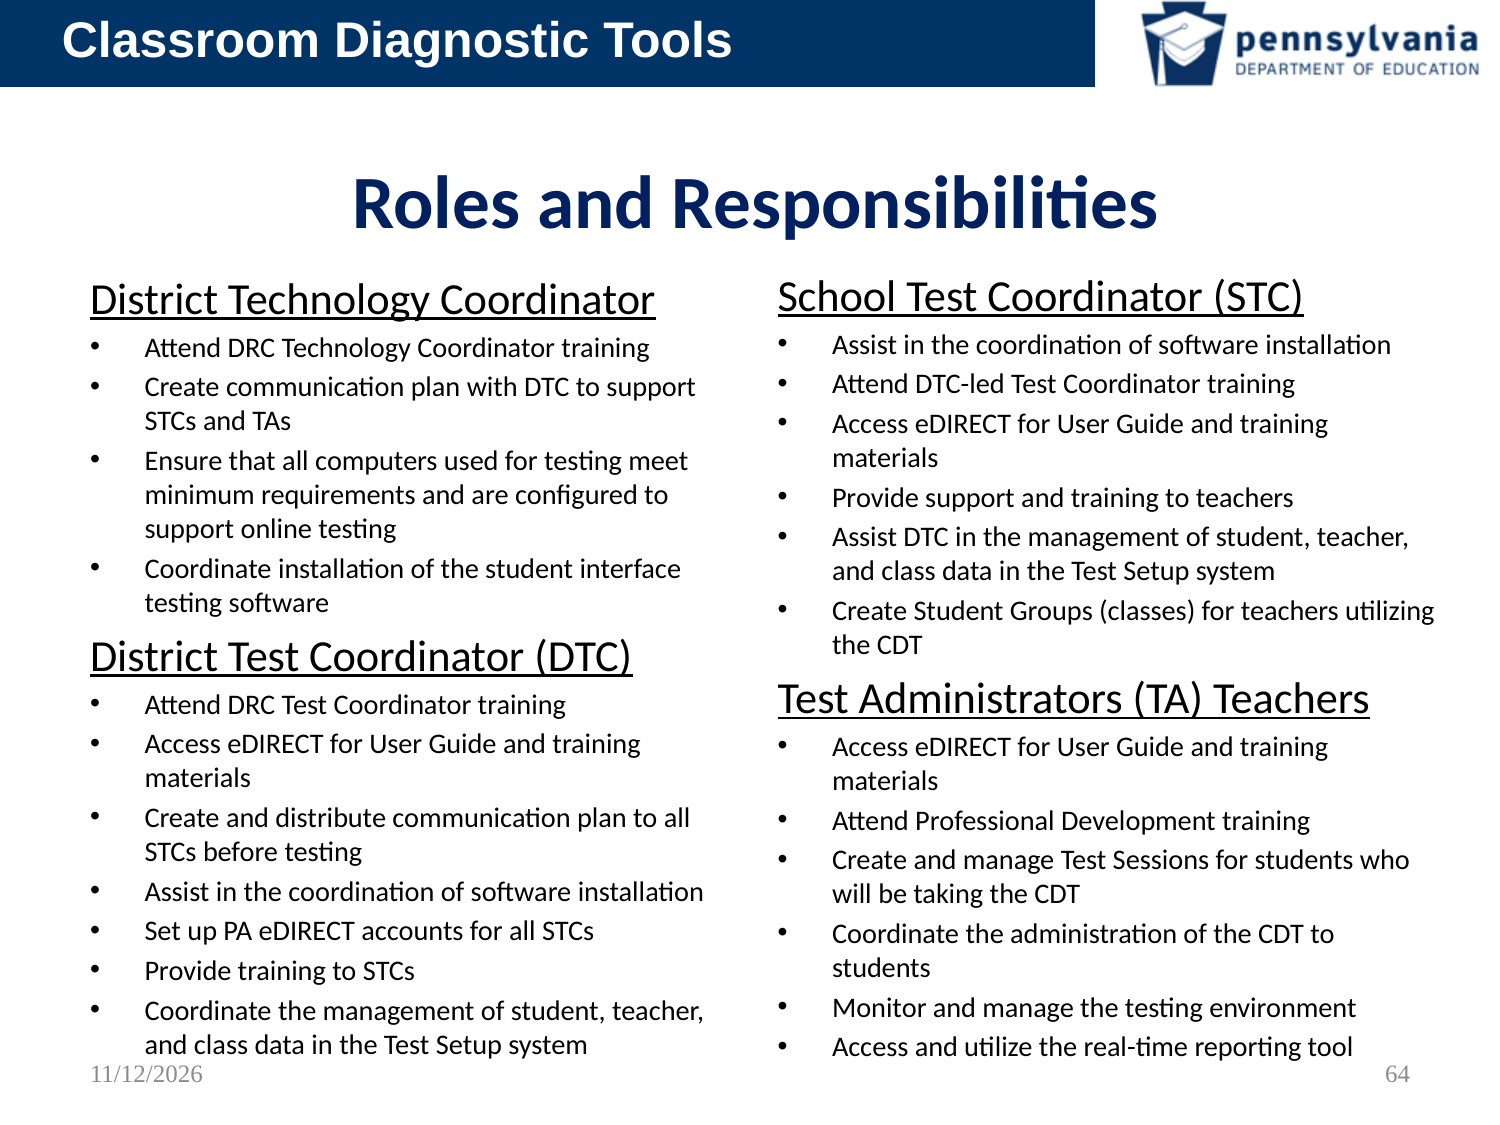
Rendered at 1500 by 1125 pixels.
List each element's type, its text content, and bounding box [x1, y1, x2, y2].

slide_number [75, 1042, 425, 1103]
list District Technology Coordinator Attend DRC Technology Coordinator training Create communication plan with DTC to support STCs and TAs Ensure that all computers used for testing meet minimum requirements and are configured to support online testing Coordinate installation of the student interface testing software District Test Coordinator (DTC) Attend DRC Test Coordinator training Access eDIRECT for User Guide and training materials Create and distribute communication plan to all STCs before testing Assist in the coordination of software installation Set up PA eDIRECT accounts for all STCs Provide training to STCs Coordinate the management of student, teacher, and class data in the Test Setup system [74, 262, 738, 1082]
picture [1134, 0, 1485, 90]
slide_number 64 [1074, 1042, 1425, 1103]
list School Test Coordinator (STC) Assist in the coordination of software installation Attend DTC-led Test Coordinator training Access eDIRECT for User Guide and training materials Provide support and training to teachers Assist DTC in the management of student, teacher, and class data in the Test Setup system Create Student Groups (classes) for teachers utilizing the CDT Test Administrators (TA) Teachers Access eDIRECT for User Guide and training materials Attend Professional Development training Create and manage Test Sessions for students who will be taking the CDT Coordinate the administration of the CDT to students Monitor and manage the testing environment Access and utilize the real-time reporting tool [762, 259, 1454, 1079]
title Roles and Responsibilities [68, 145, 1444, 252]
